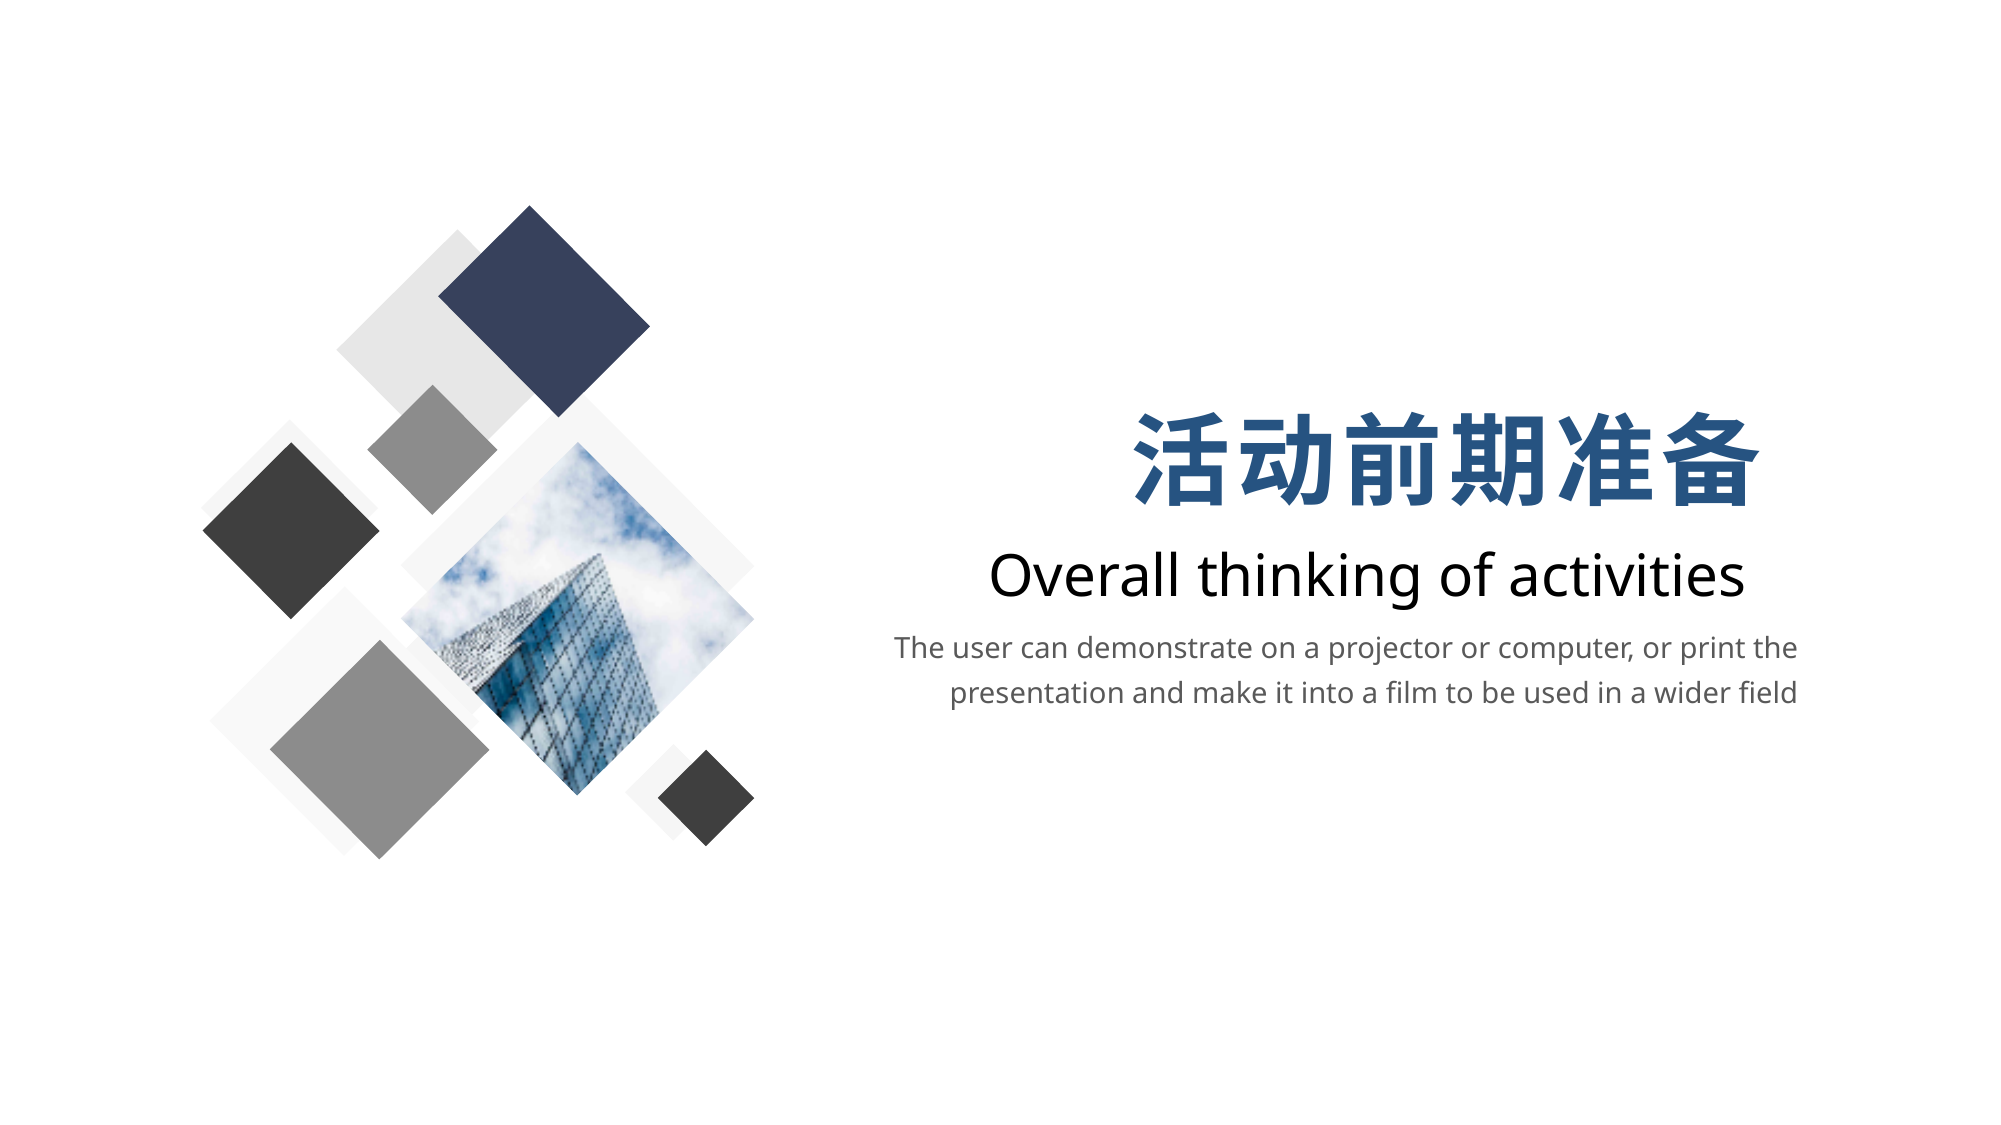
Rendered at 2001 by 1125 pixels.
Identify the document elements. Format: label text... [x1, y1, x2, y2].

text_box 活动前期准备 Overall thinking of activities [973, 354, 1777, 617]
picture [567, 786, 587, 796]
text_box The user can demonstrate on a projector or computer, or print the presentation and make it into a film to be used in a wider field [787, 611, 1814, 717]
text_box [180, 272, 787, 786]
